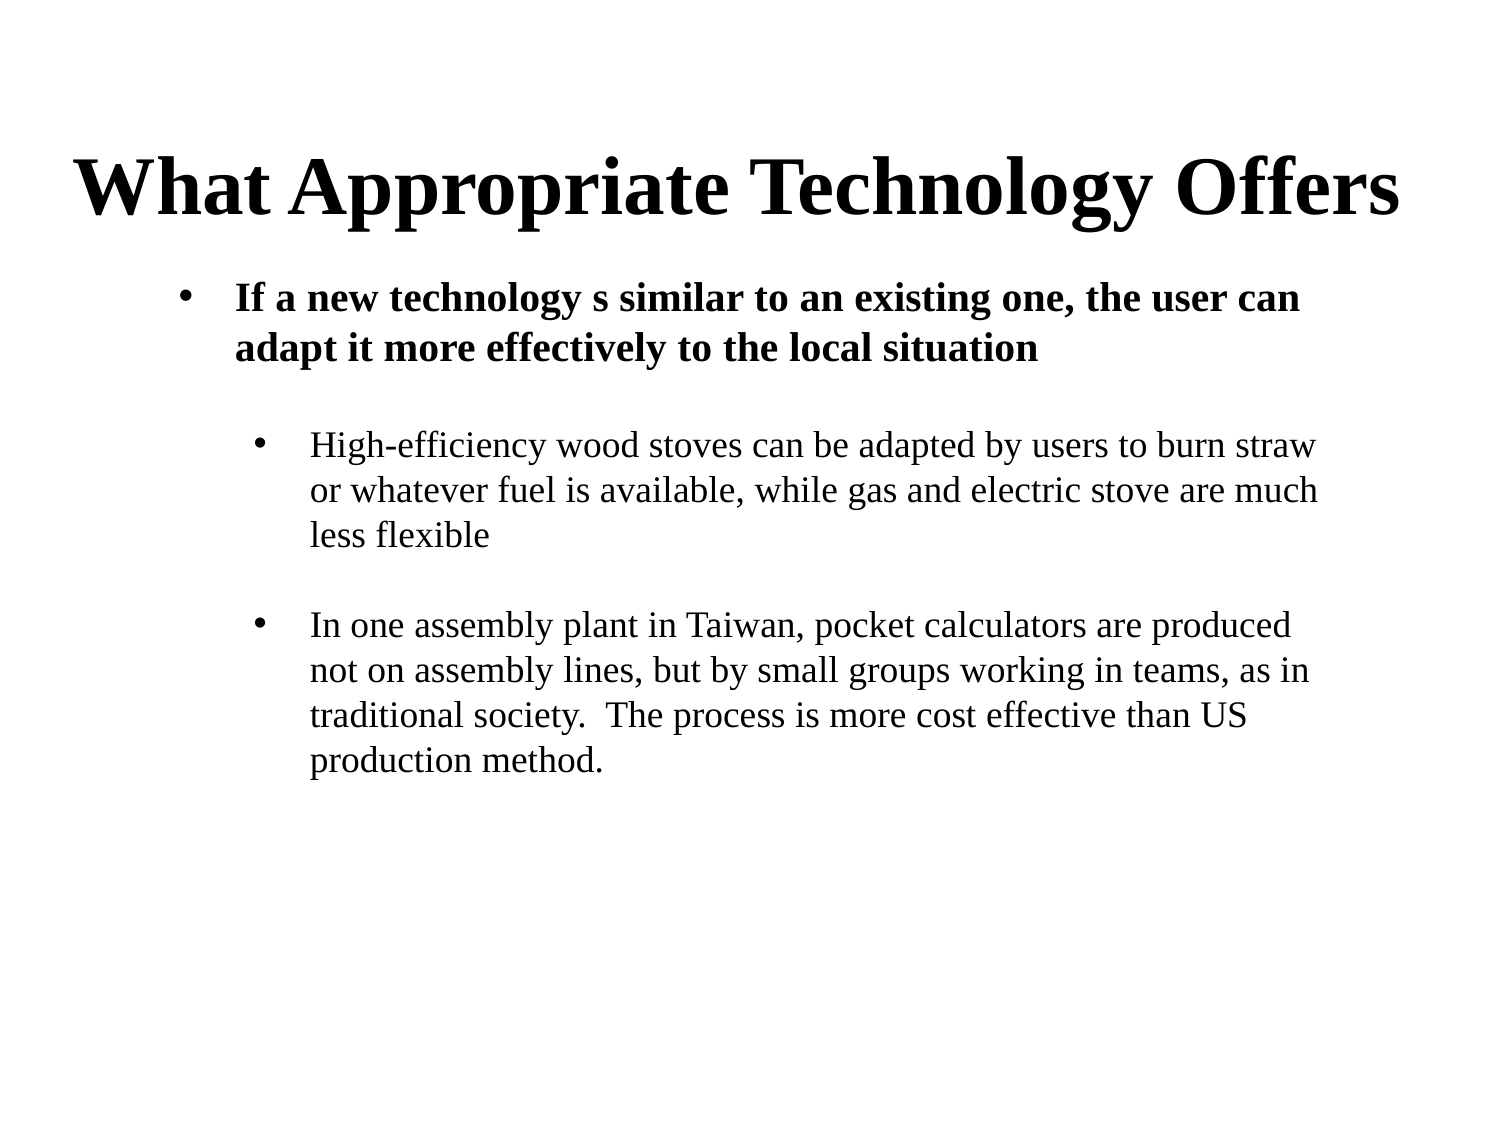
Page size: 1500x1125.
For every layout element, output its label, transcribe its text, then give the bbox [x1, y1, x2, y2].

text_box If a new technology s similar to an existing one, the user can adapt it more effectively to the local situation High-efficiency wood stoves can be adapted by users to burn straw or whatever fuel is available, while gas and electric stove are much less flexible In one assembly plant in Taiwan, pocket calculators are produced not on assembly lines, but by small groups working in teams, as in traditional society. The process is more cost effective than US production method. [163, 262, 1350, 893]
title What Appropriate Technology Offers [34, 99, 1441, 263]
